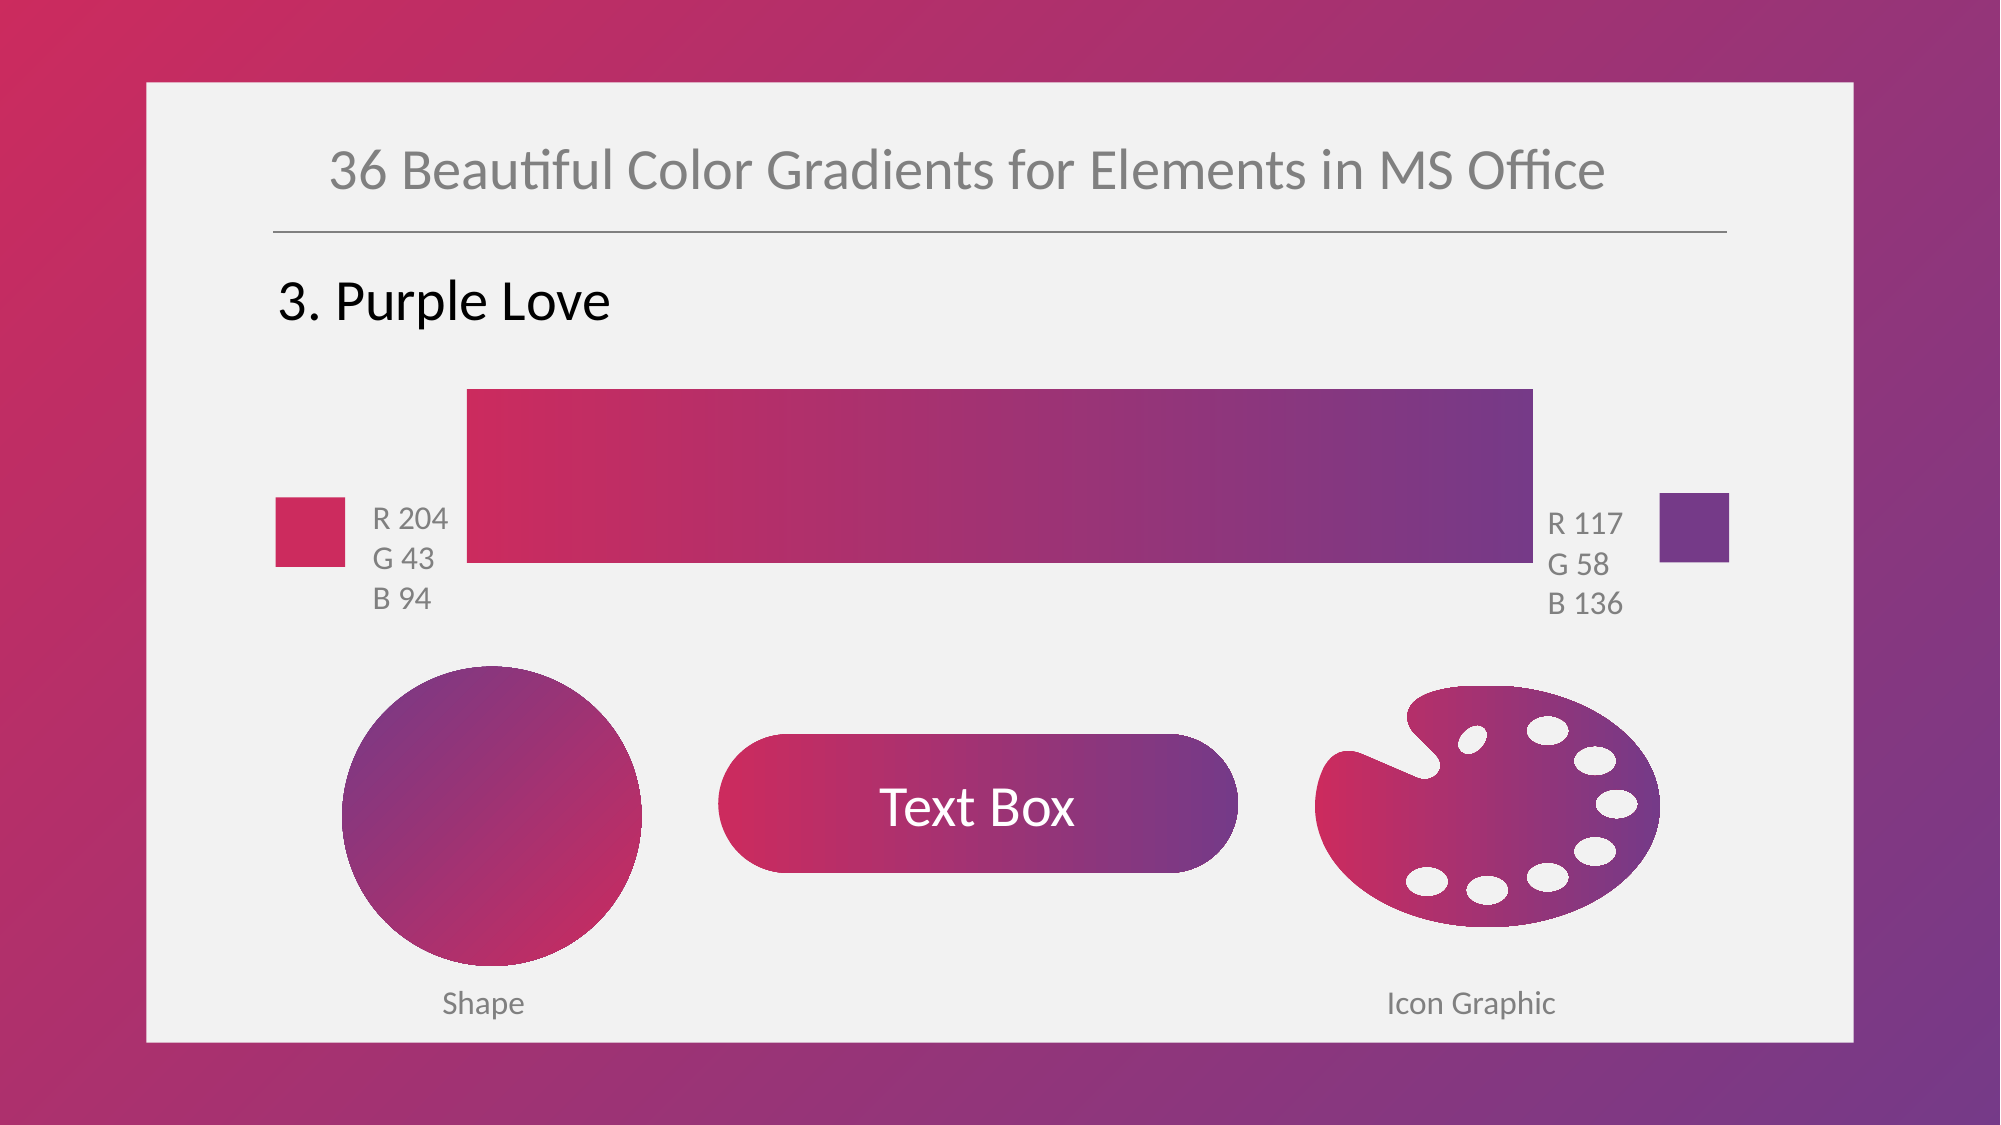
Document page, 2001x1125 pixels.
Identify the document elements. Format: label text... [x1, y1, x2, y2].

text_box [340, 664, 644, 969]
text_box 36 Beautiful Color Gradients for Elements in MS Office [314, 123, 1908, 209]
text_box [1312, 683, 1662, 930]
text_box Icon Graphic [1372, 973, 1603, 1029]
text_box [144, 80, 1856, 1045]
text_box [465, 387, 1535, 565]
text_box Shape [427, 973, 555, 1029]
text_box R 117 G 58 B 136 [1533, 494, 1660, 629]
text_box [274, 495, 347, 569]
text_box [1658, 491, 1731, 564]
text_box 3. Purple Love [262, 254, 627, 340]
text_box Text Box [716, 732, 1240, 875]
text_box R 204 G 43 B 94 [357, 488, 485, 624]
